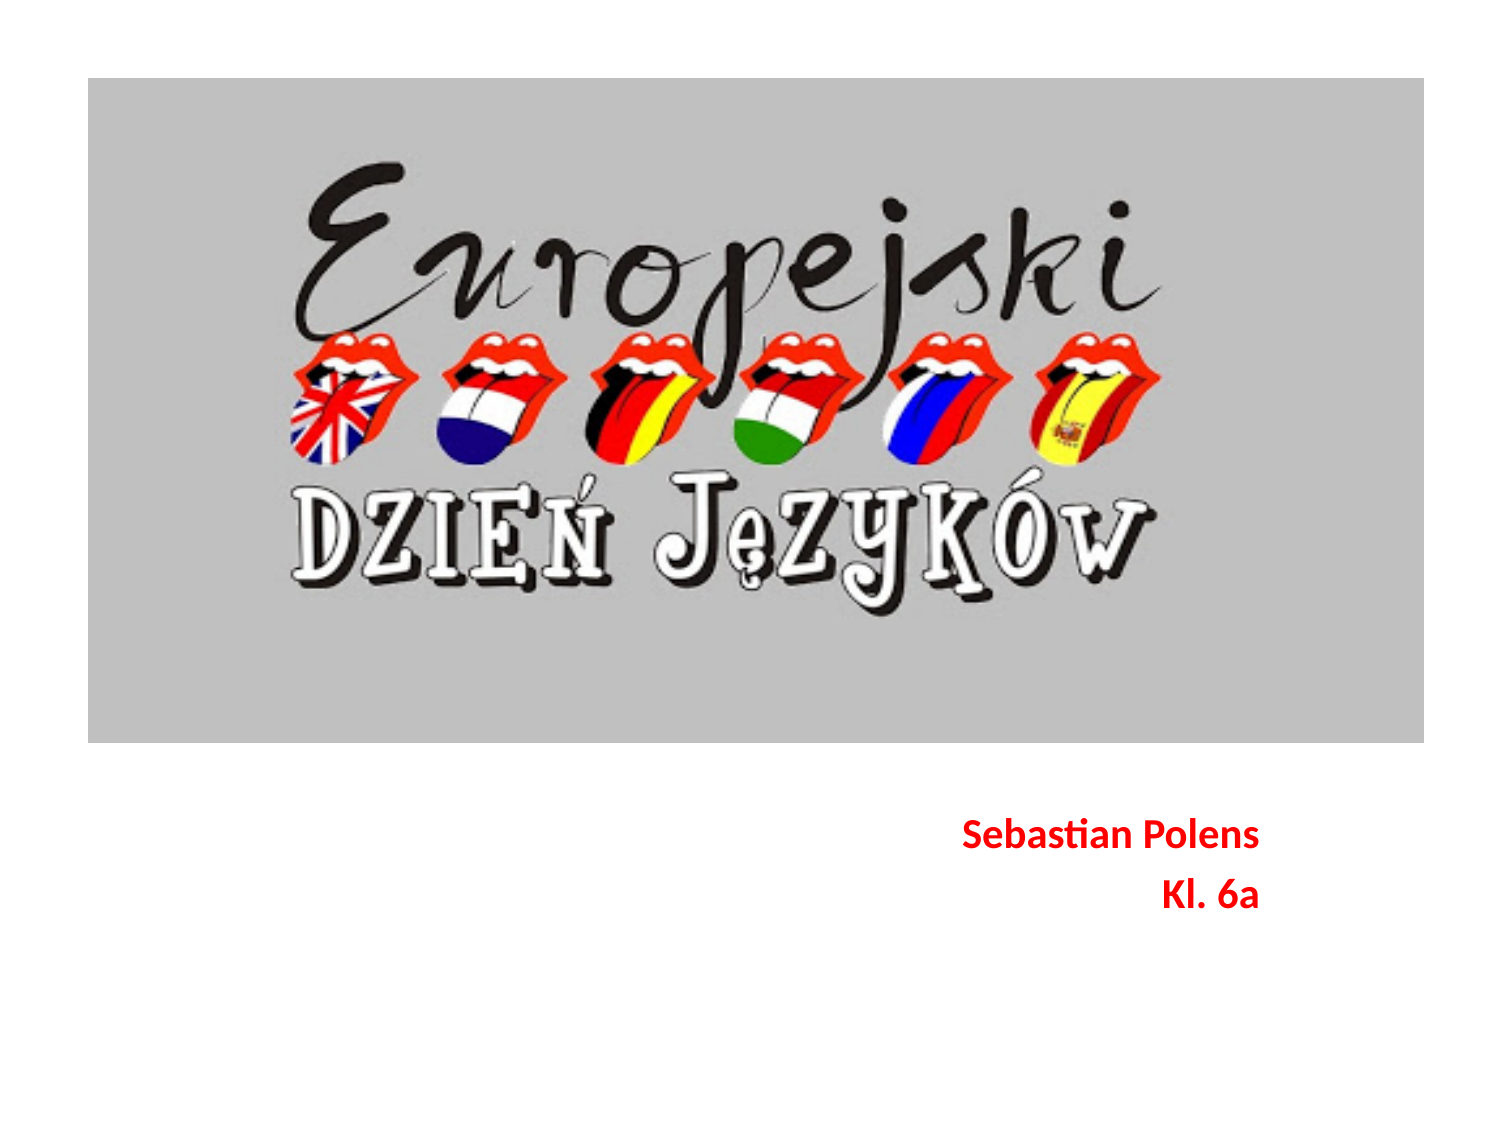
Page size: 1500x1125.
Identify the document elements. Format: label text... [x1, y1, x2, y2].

subtitle Sebastian Polens Kl. 6a [442, 798, 1275, 925]
picture [88, 77, 1424, 743]
